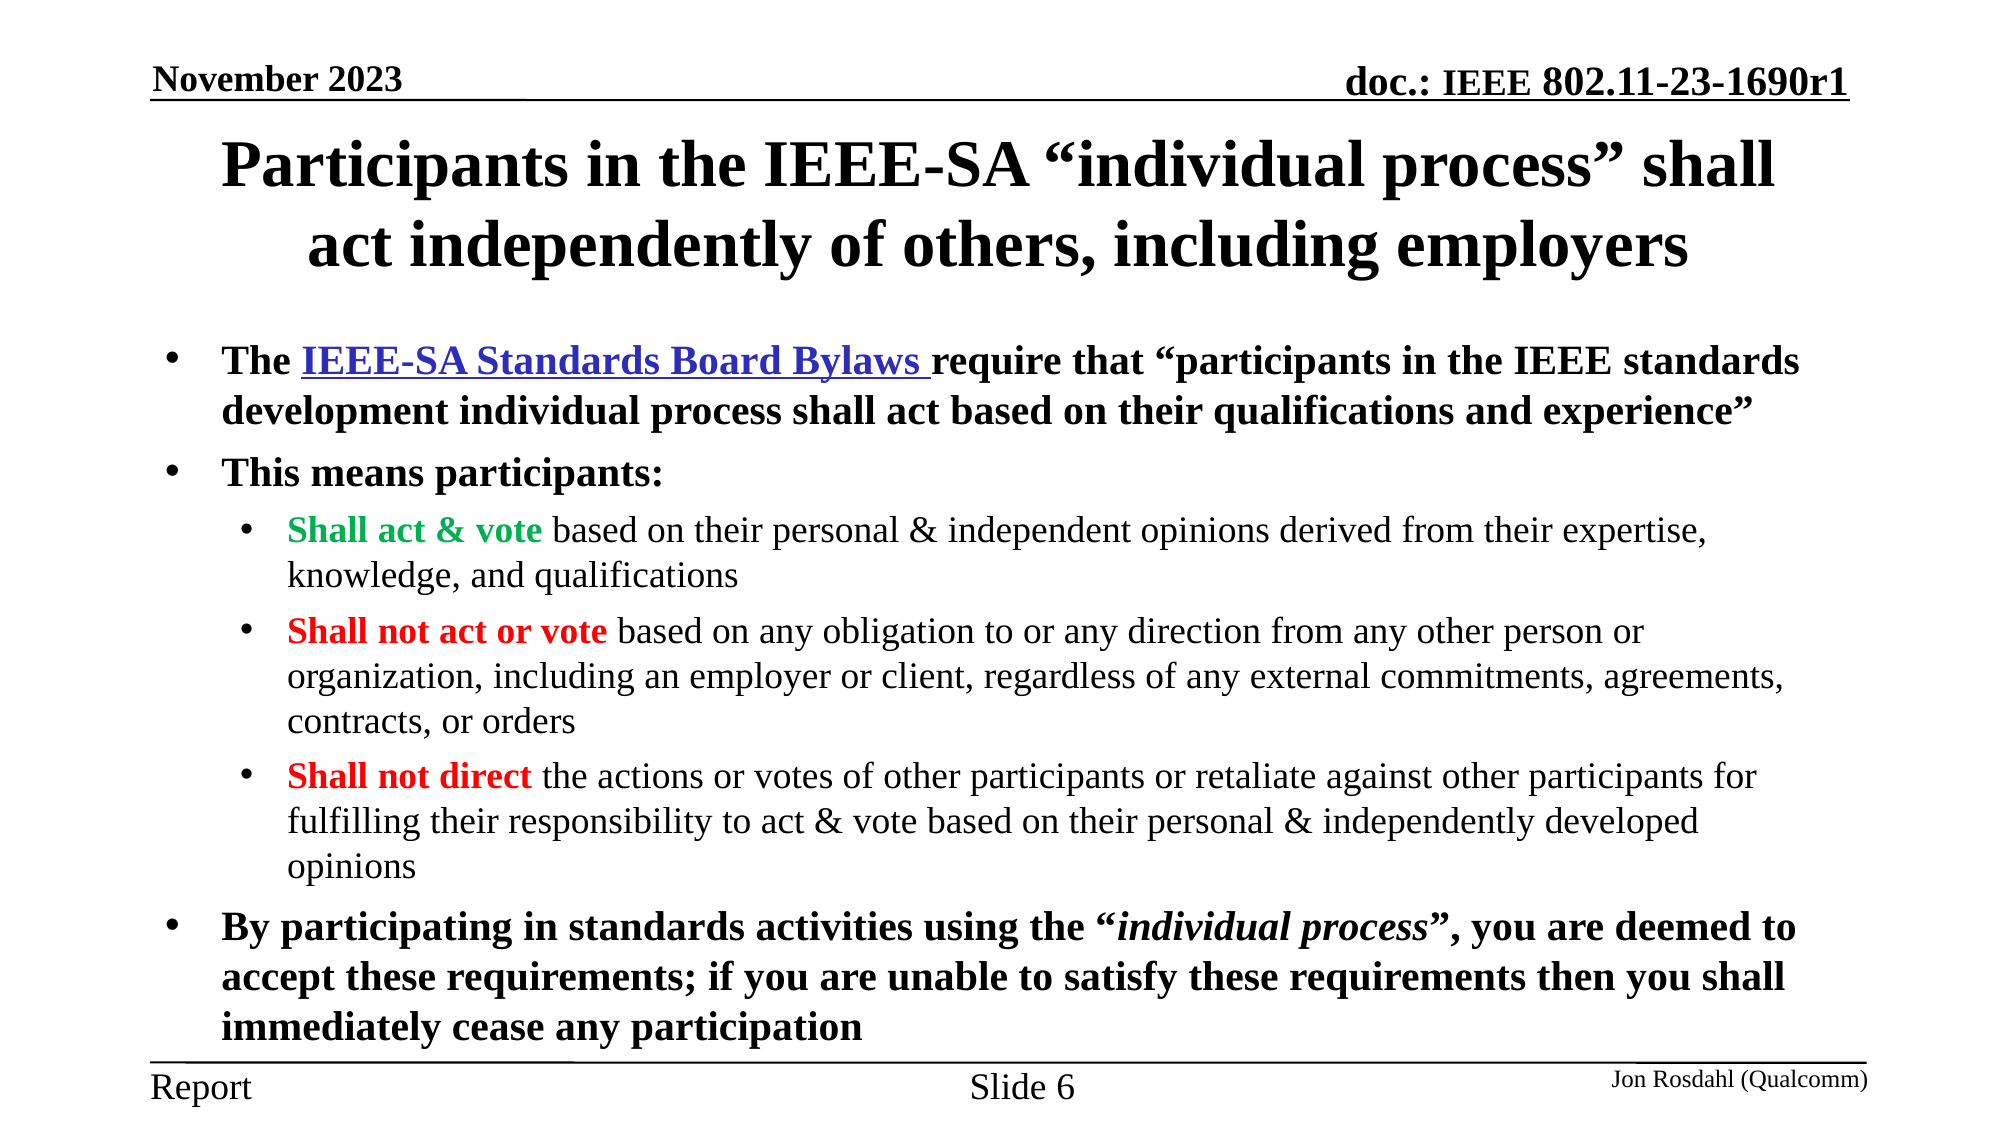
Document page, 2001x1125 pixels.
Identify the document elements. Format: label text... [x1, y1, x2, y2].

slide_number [152, 54, 563, 100]
title Participants in the IEEE-SA “individual process” shall act independently of others, including employers [149, 112, 1850, 288]
footer Jon Rosdahl (Qualcomm) [1171, 1061, 1869, 1093]
list The IEEE-SA Standards Board Bylaws require that “participants in the IEEE standards development individual process shall act based on their qualifications and experience” This means participants: Shall act & vote based on their personal & independent opinions derived from their expertise, knowledge, and qualifications Shall not act or vote based on any obligation to or any direction from any other person or organization, including an employer or client, regardless of any external commitments, agreements, contracts, or orders Shall not direct the actions or votes of other participants or retaliate against other participants for fulfilling their responsibility to act & vote based on their personal & independently developed opinions By participating in standards activities using the “individual process”, you are deemed to accept these requirements; if you are unable to satisfy these requirements then you shall immediately cease any participation [149, 324, 1850, 1000]
slide_number Slide 6 [950, 1061, 1095, 1125]
